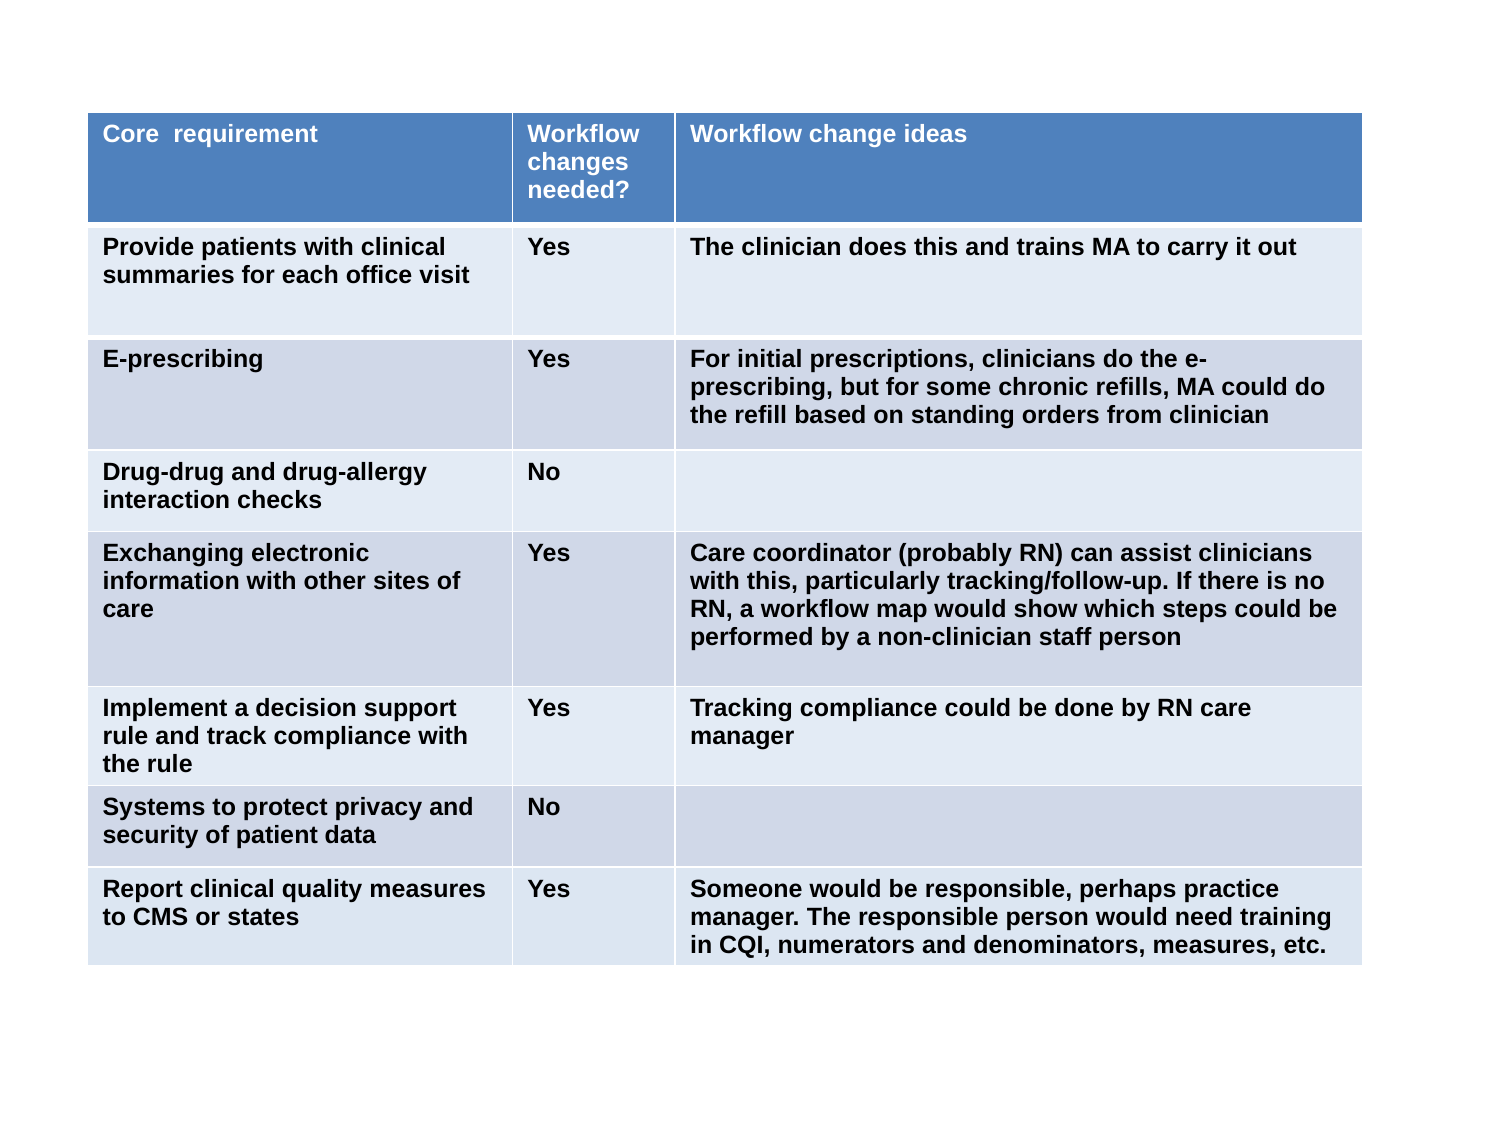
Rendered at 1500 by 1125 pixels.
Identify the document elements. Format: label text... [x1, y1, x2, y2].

table_cell For initial prescriptions, clinicians do the e-prescribing, but for some chronic refills, MA could do the refill based on standing orders from clinician [676, 340, 1362, 449]
table_cell The clinician does this and trains MA to carry it out [676, 228, 1362, 335]
table_cell Care coordinator (probably RN) can assist clinicians with this, particularly tracking/follow-up. If there is no RN, a workflow map would show which steps could be performed by a non-clinician staff person [676, 532, 1362, 686]
table_cell Someone would be responsible, perhaps practice manager. The responsible person would need training in CQI, numerators and denominators, measures, etc. [676, 868, 1362, 965]
table_cell Yes [513, 340, 674, 449]
table_cell Provide patients with clinical summaries for each office visit [88, 228, 512, 335]
table_cell No [513, 786, 674, 866]
table_cell Yes [513, 228, 674, 335]
table_cell No [513, 451, 674, 531]
table_cell Implement a decision support rule and track compliance with the rule [88, 687, 512, 785]
table_cell [676, 451, 1362, 531]
table_cell Yes [513, 868, 674, 965]
table_cell Systems to protect privacy and security of patient data [88, 786, 512, 866]
table_header Core requirement [88, 113, 512, 222]
table_header Workflow change ideas [676, 113, 1362, 222]
table_cell [676, 786, 1362, 866]
table_cell Yes [513, 532, 674, 686]
table_cell Yes [513, 687, 674, 785]
table_cell Exchanging electronic information with other sites of care [88, 532, 512, 686]
table_cell Tracking compliance could be done by RN care manager [676, 687, 1362, 785]
table_header Workflow changes needed? [513, 113, 674, 222]
table_cell Report clinical quality measures to CMS or states [88, 868, 512, 965]
table_cell Drug-drug and drug-allergy interaction checks [88, 451, 512, 531]
table_cell E-prescribing [88, 340, 512, 449]
